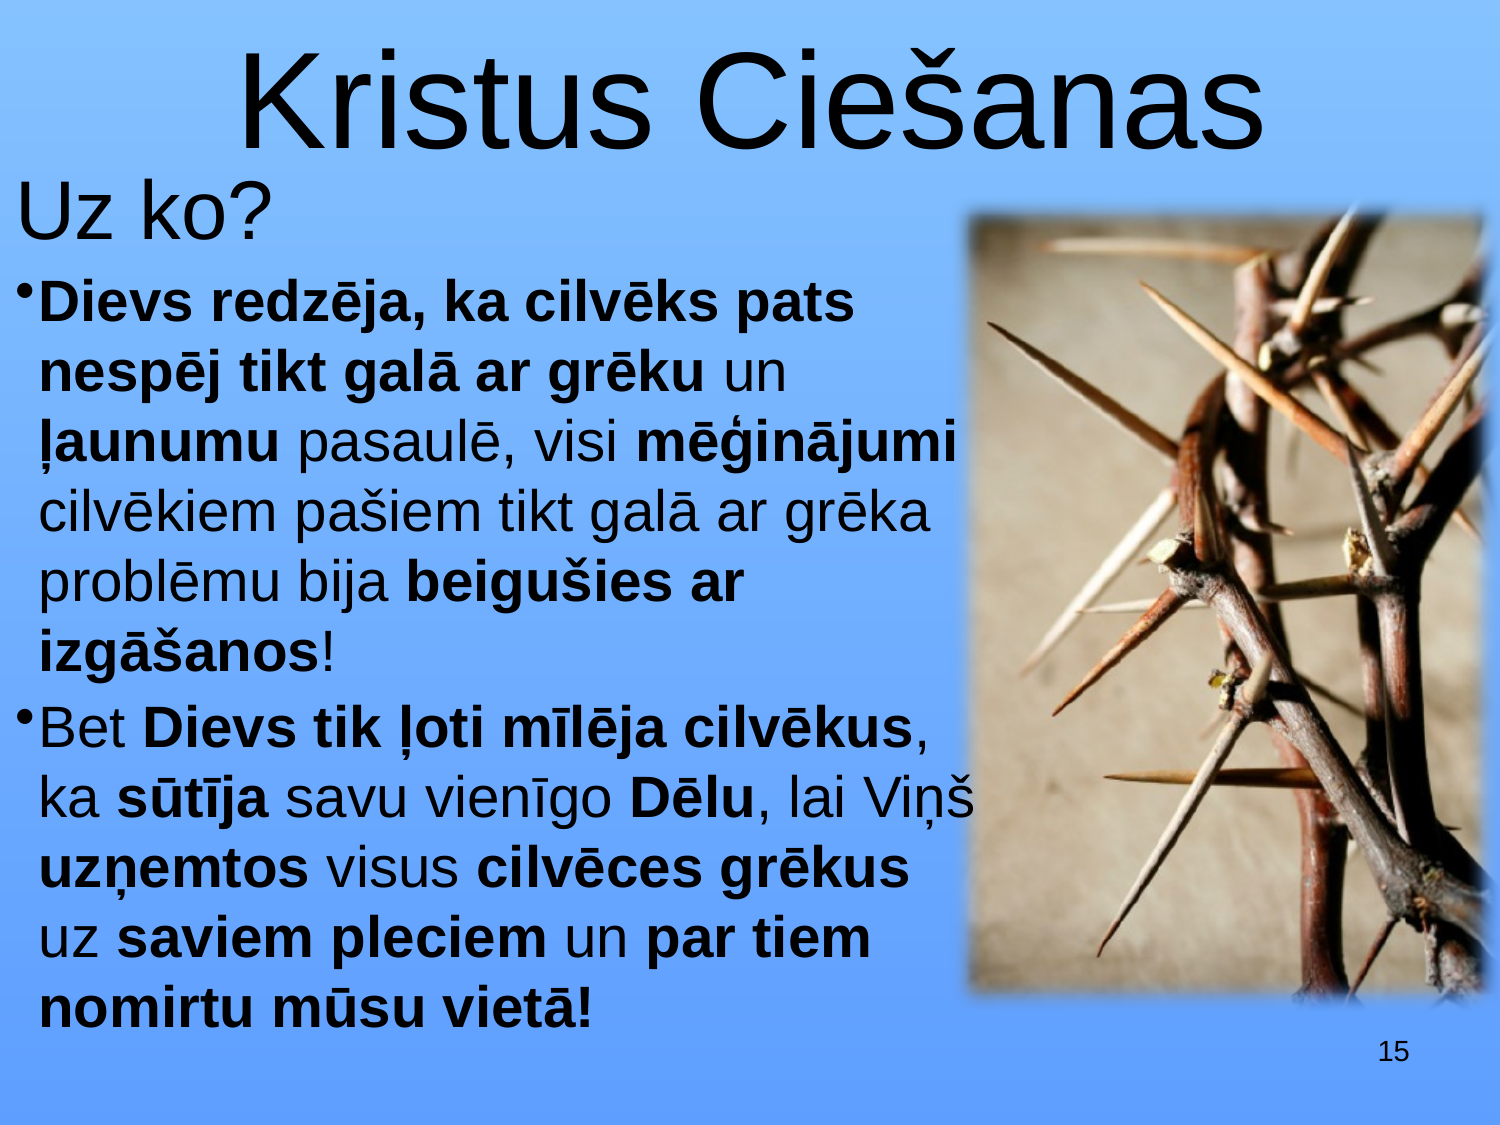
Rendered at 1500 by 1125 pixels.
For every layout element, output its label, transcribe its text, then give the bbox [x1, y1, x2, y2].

list Uz ko? Dievs redzēja, ka cilvēks pats nespēj tikt galā ar grēku un ļaunumu pasaulē, visi mēģinājumi cilvēkiem pašiem tikt galā ar grēka problēmu bija beigušies ar izgāšanos! Bet Dievs tik ļoti mīlēja cilvēkus, ka sūtīja savu vienīgo Dēlu, lai Viņš uzņemtos visus cilvēces grēkus uz saviem pleciem un par tiem nomirtu mūsu vietā! [0, 148, 999, 892]
slide_number 15 [1074, 1024, 1426, 1103]
title Kristus Ciešanas [76, 0, 1427, 188]
picture [950, 195, 1500, 1012]
